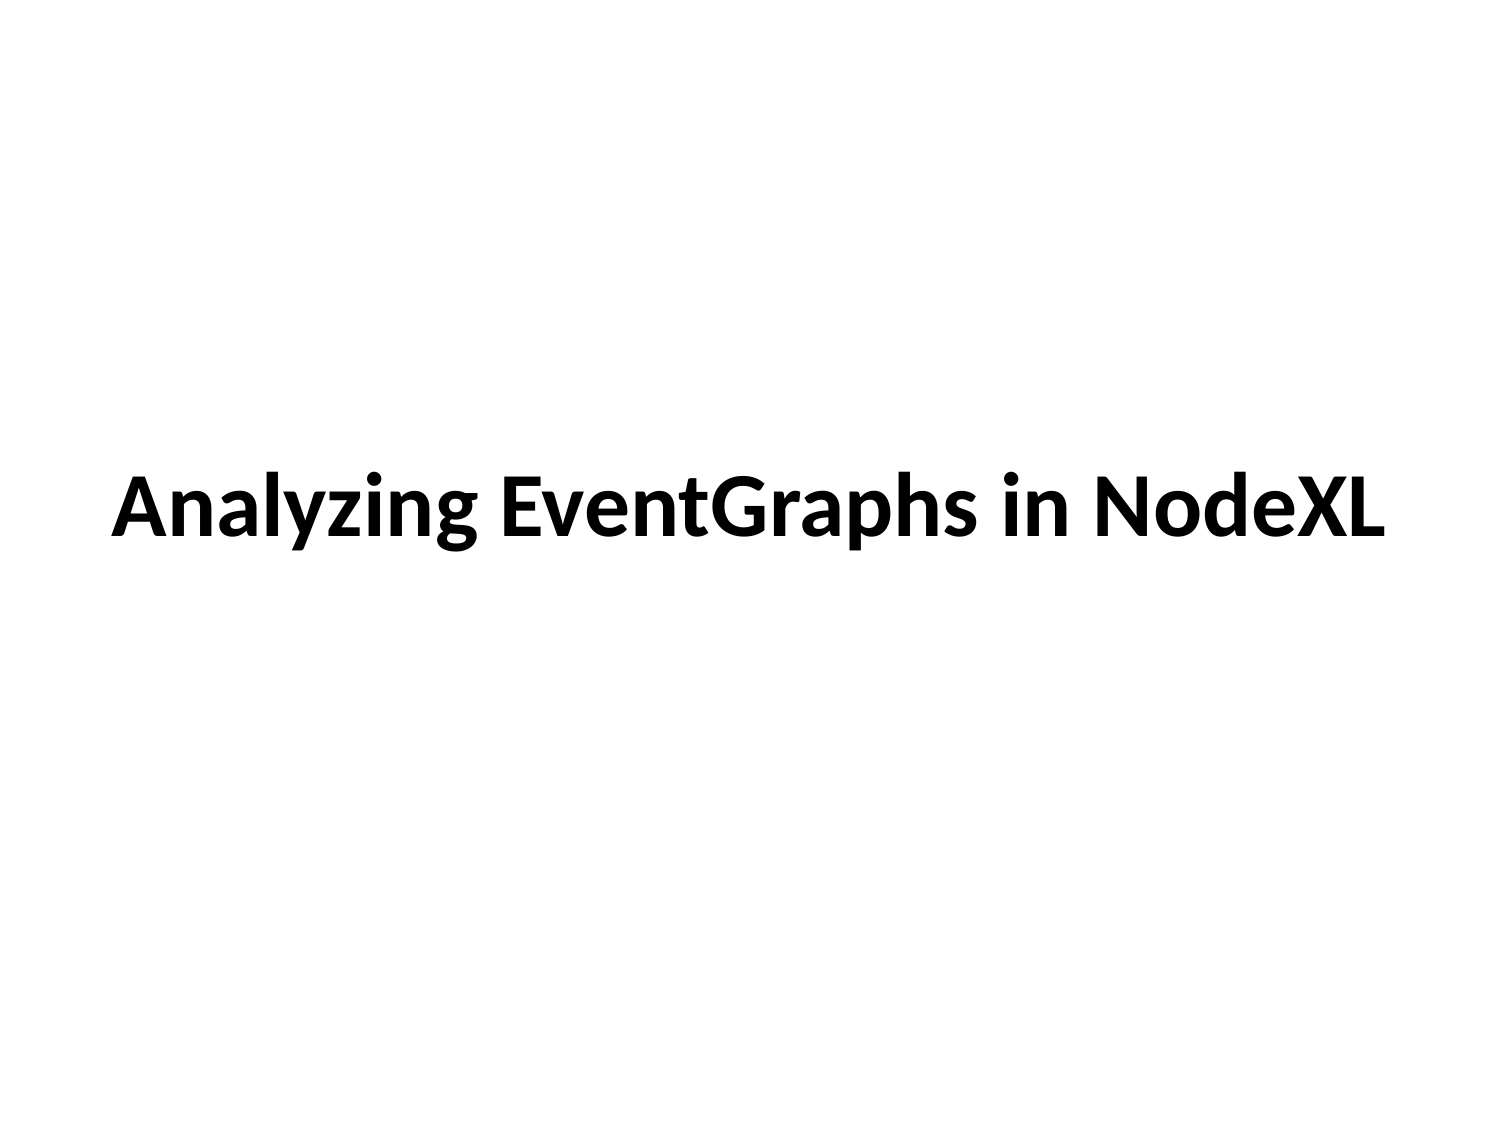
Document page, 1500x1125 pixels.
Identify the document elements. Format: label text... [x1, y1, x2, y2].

text_box Analyzing EventGraphs in NodeXL [74, 437, 1425, 625]
